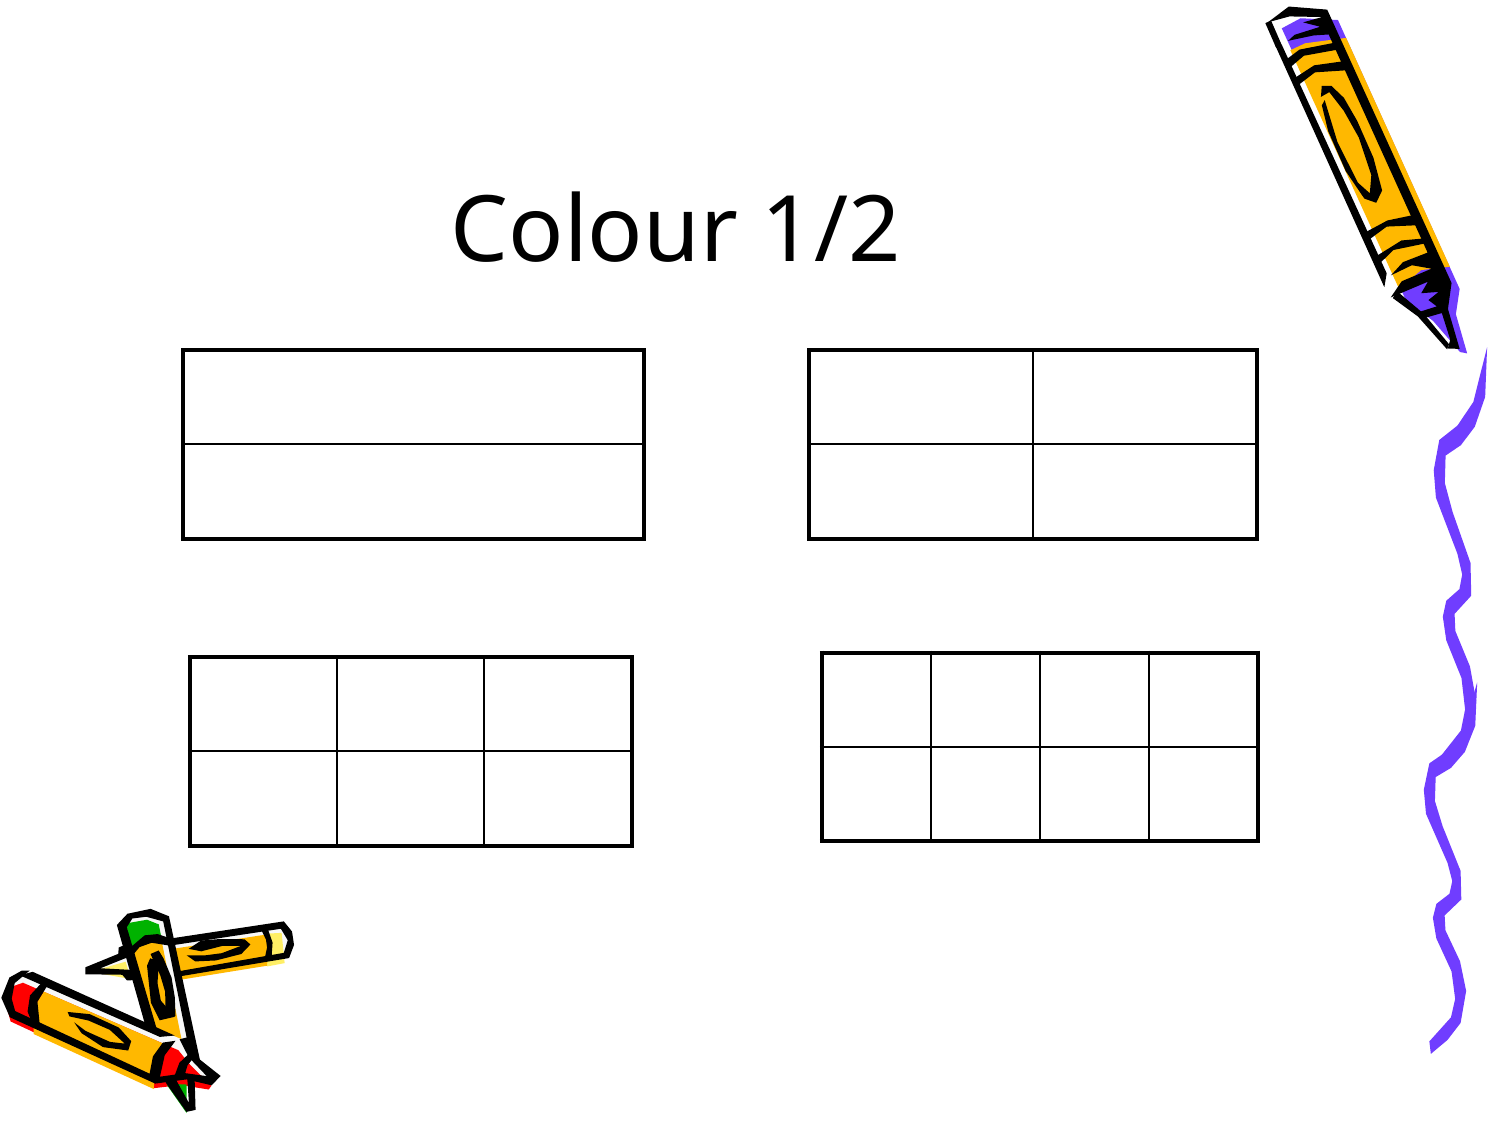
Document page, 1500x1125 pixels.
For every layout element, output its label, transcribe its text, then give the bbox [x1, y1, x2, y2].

table_cell [811, 445, 1032, 537]
table_header [192, 659, 336, 750]
table_header [1034, 352, 1255, 443]
table_cell [1150, 748, 1256, 839]
table_header [185, 352, 642, 443]
table_cell [185, 445, 642, 537]
table_cell [824, 748, 930, 839]
table_cell [338, 752, 483, 844]
table_cell [192, 752, 336, 844]
table_header [485, 659, 630, 750]
table_cell [932, 748, 1039, 839]
title Colour 1/2 [112, 24, 1240, 288]
table_header [932, 655, 1039, 746]
table_cell [1034, 445, 1255, 537]
table_header [824, 655, 930, 746]
table_cell [485, 752, 630, 844]
table_cell [1041, 748, 1148, 839]
table_header [1041, 655, 1148, 746]
table_header [811, 352, 1032, 443]
table_header [1150, 655, 1256, 746]
table_header [338, 659, 483, 750]
